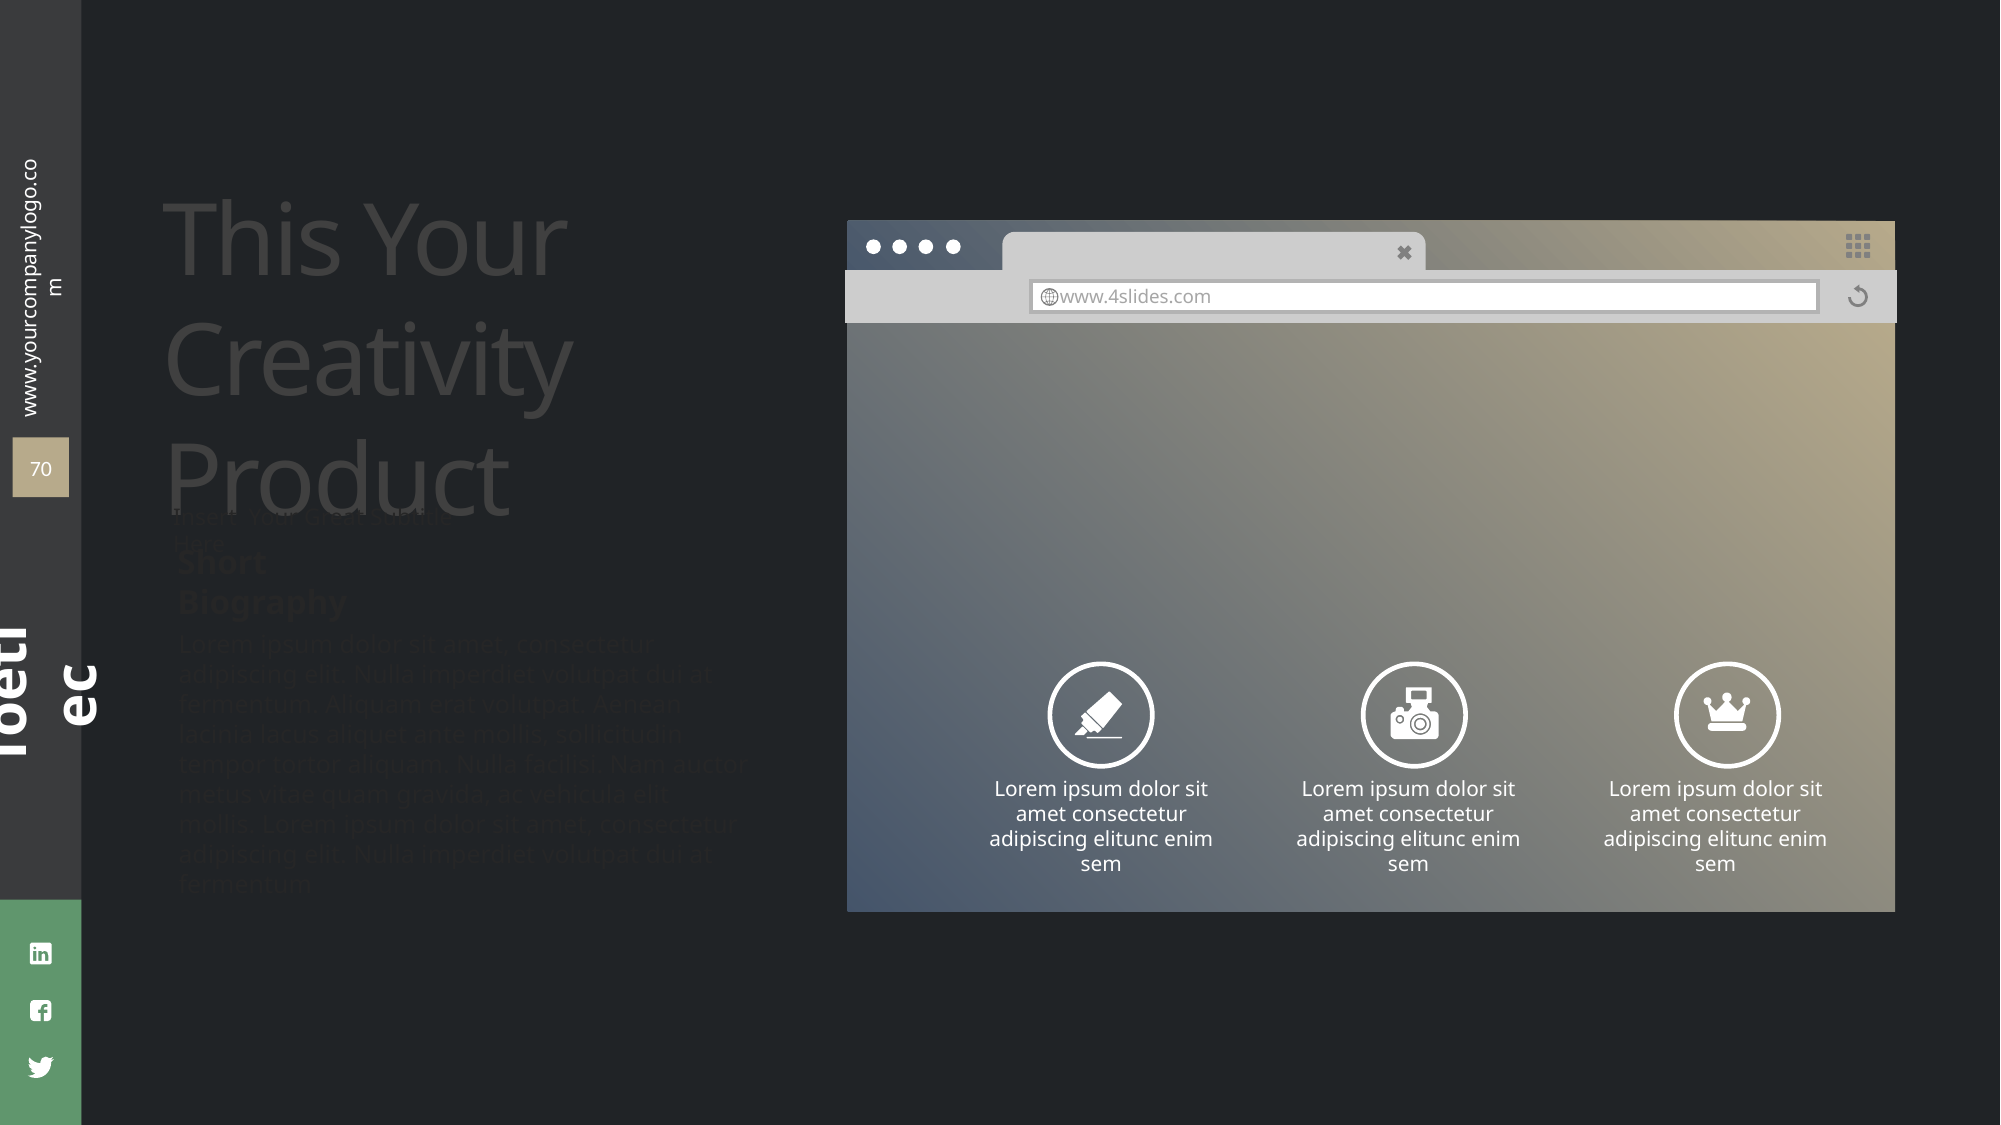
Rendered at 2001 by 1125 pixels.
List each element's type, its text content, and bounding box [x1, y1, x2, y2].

slide_number 70 [12, 437, 69, 498]
picture [81, 0, 2000, 1125]
